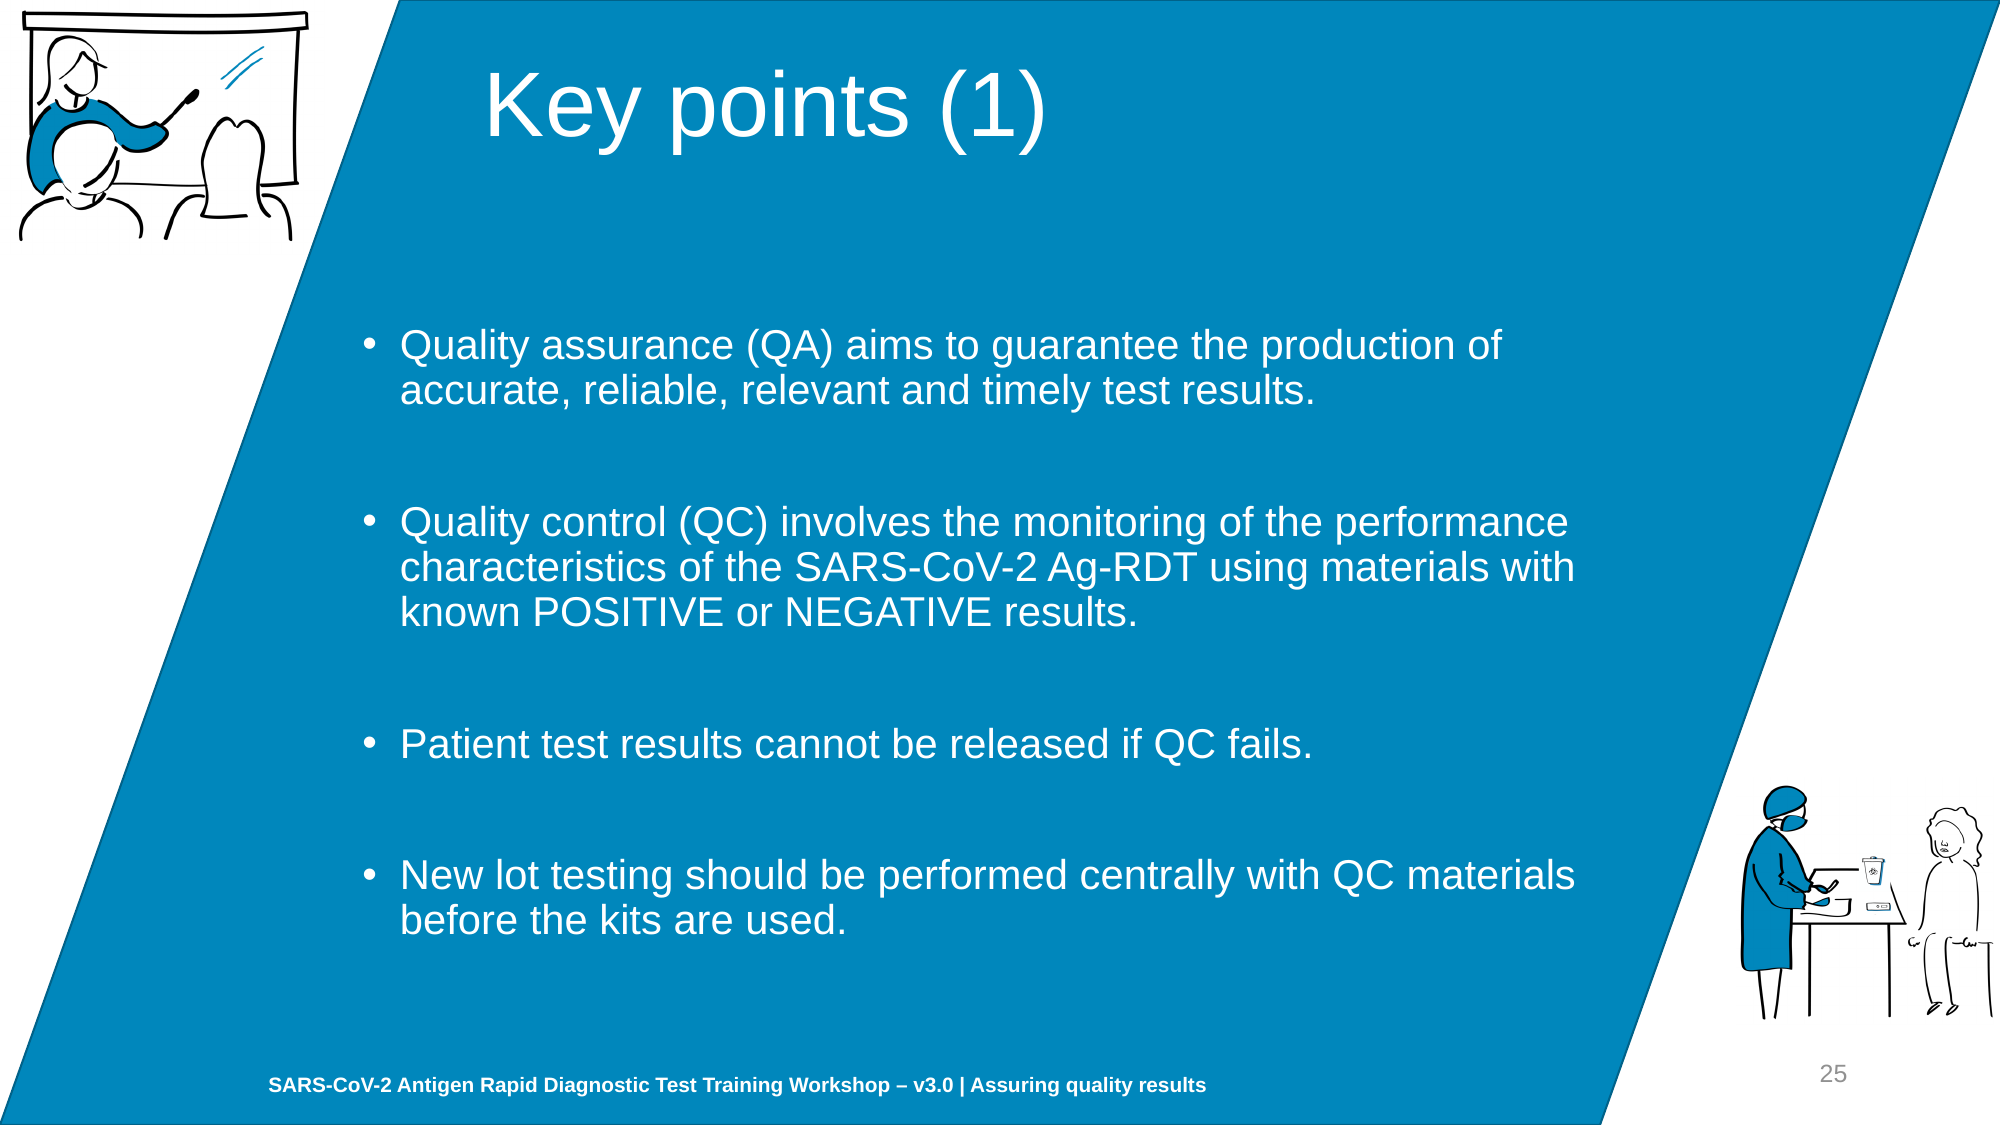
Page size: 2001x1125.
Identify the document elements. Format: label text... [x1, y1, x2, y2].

picture [0, 0, 326, 255]
text_box [0, 0, 2000, 1125]
picture [1736, 777, 1994, 1026]
text_box Quality assurance (QA) aims to guarantee the production of accurate, reliable, relevant and timely test results. Quality control (QC) involves the monitoring of the performance characteristics of the SARS-CoV-2 Ag-RDT using materials with known POSITIVE or NEGATIVE results. Patient test results cannot be released if QC fails. New lot testing should be performed centrally with QC materials before the kits are used. [347, 316, 1690, 1045]
footer SARS-CoV-2 Antigen Rapid Diagnostic Test Training Workshop – v3.0 | Assuring quality results [137, 1042, 1338, 1125]
text_box Key points (1) [468, 49, 1236, 205]
slide_number 25 [1609, 1042, 1863, 1103]
